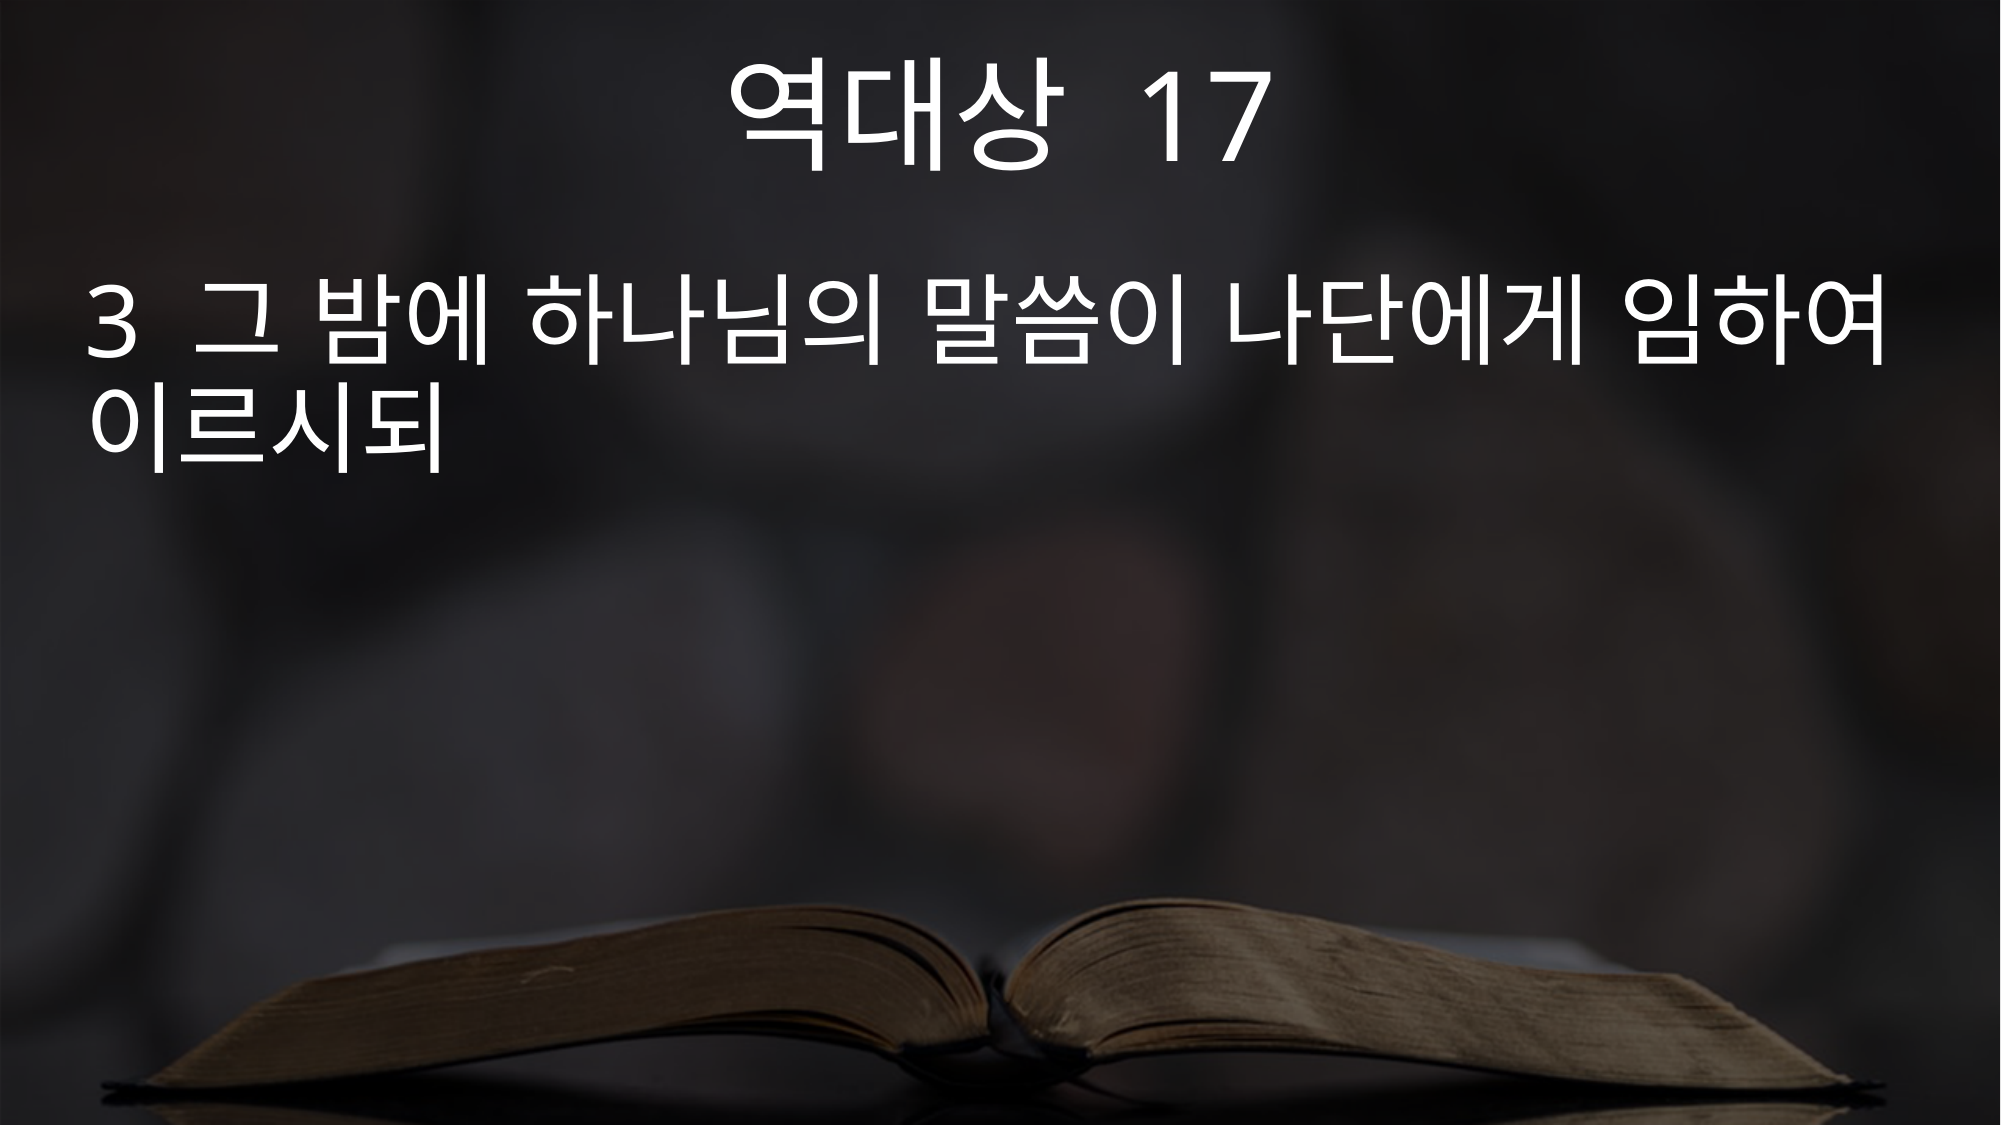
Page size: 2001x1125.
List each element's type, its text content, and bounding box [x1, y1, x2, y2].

footer 역대상 17 [0, 32, 2000, 192]
picture [0, 0, 2001, 1125]
list 3 그 밤에 하나님의 말씀이 나단에게 임하여 이르시되 [69, 263, 1953, 423]
